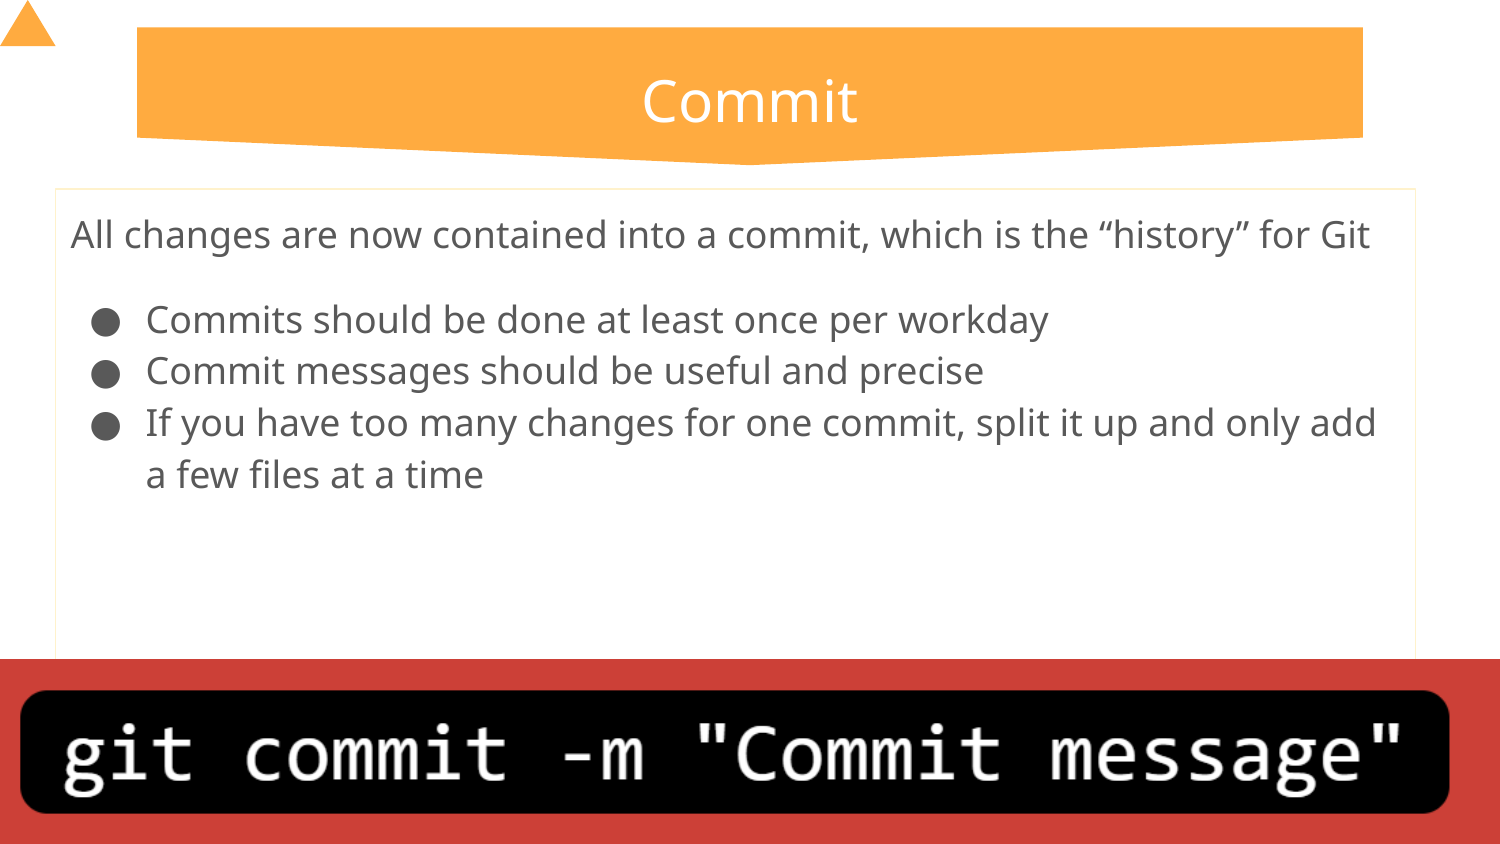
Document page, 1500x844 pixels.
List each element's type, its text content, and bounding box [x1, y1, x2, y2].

text_box [137, 27, 1363, 49]
list All changes are now contained into a commit, which is the “history” for Git Commits should be done at least once per workday Commit messages should be useful and precise If you have too many changes for one commit, split it up and only add a few files at a time [55, 189, 1416, 658]
picture [0, 659, 1500, 844]
title Commit [51, 49, 1449, 144]
text_box [0, 0, 56, 47]
text_box [279, 144, 1221, 166]
